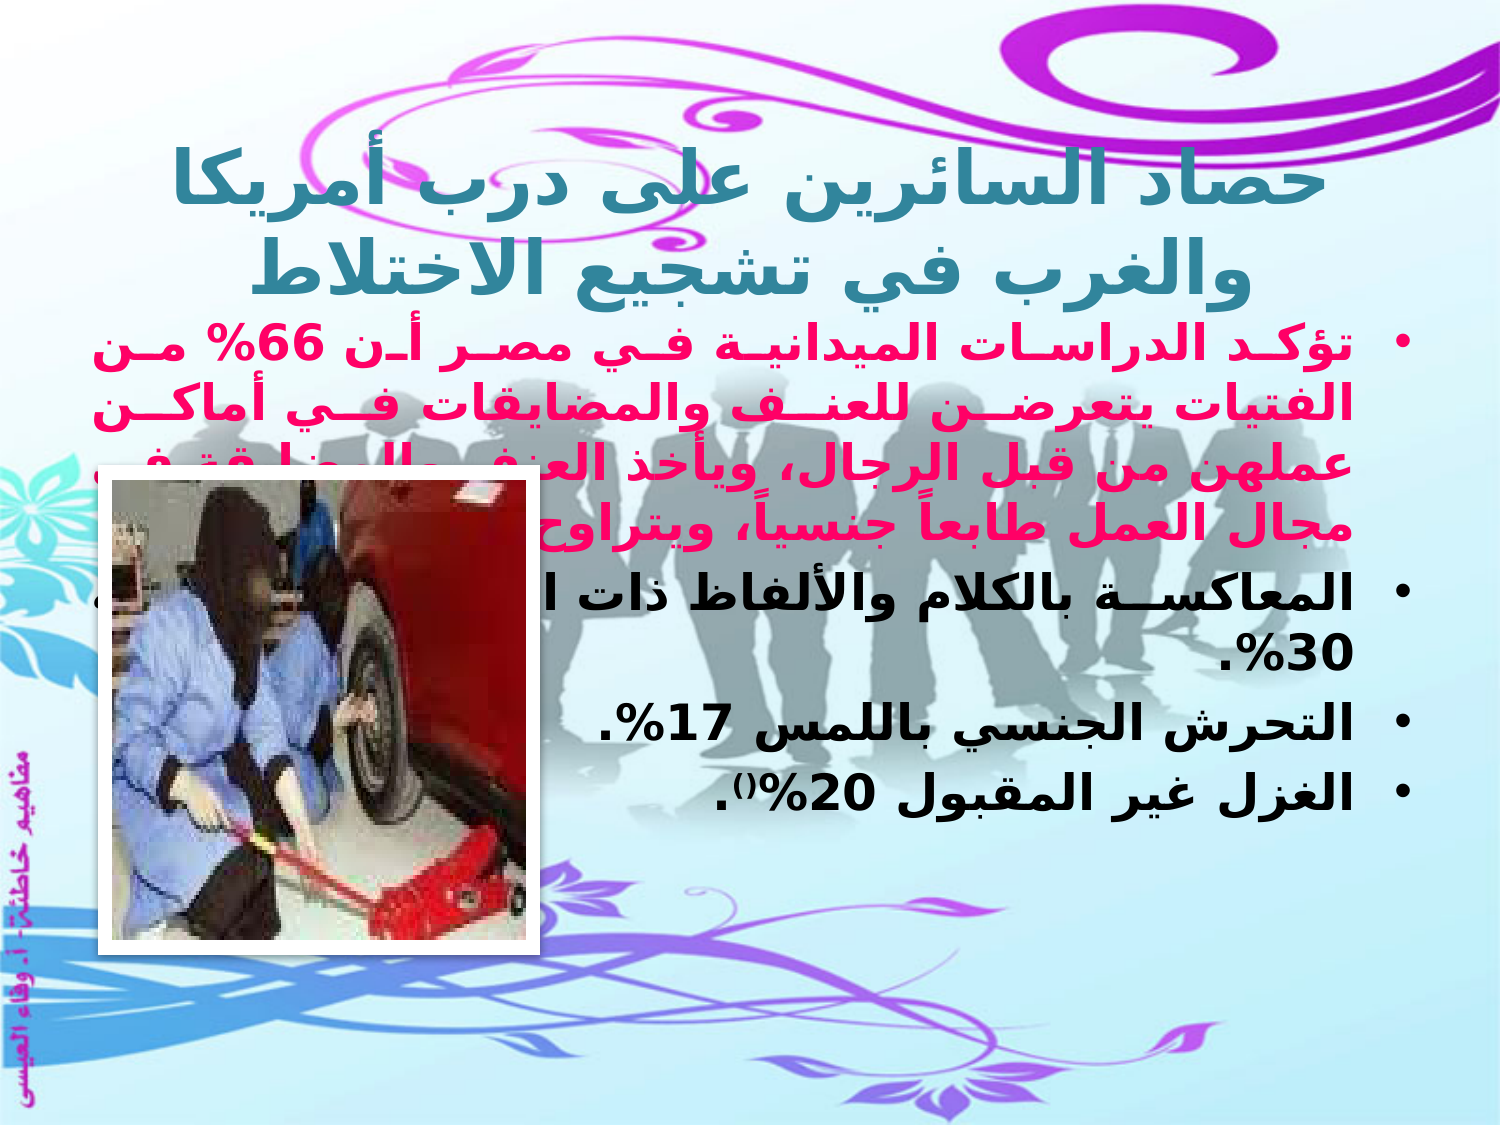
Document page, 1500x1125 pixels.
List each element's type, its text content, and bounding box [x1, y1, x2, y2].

list تؤكد الدراسات الميدانية في مصر أن 66% من الفتيات يتعرضن للعنف والمضايقات في أماكن عملهن من قبل الرجال، ويأخذ العنف والمضايقة في مجال العمل طابعاً جنسياً، ويتراوح ذلك ما بين:- المعاكسة بالكلام والألفاظ ذات المعاني الجنسية 30%. التحرش الجنسي باللمس 17%. الغزل غير المقبول 20%(). [76, 302, 1427, 1046]
picture [0, 0, 1500, 1125]
title حصاد السائرين على درب أمريكا والغرب في تشجيع الاختلاط [76, 125, 1427, 302]
